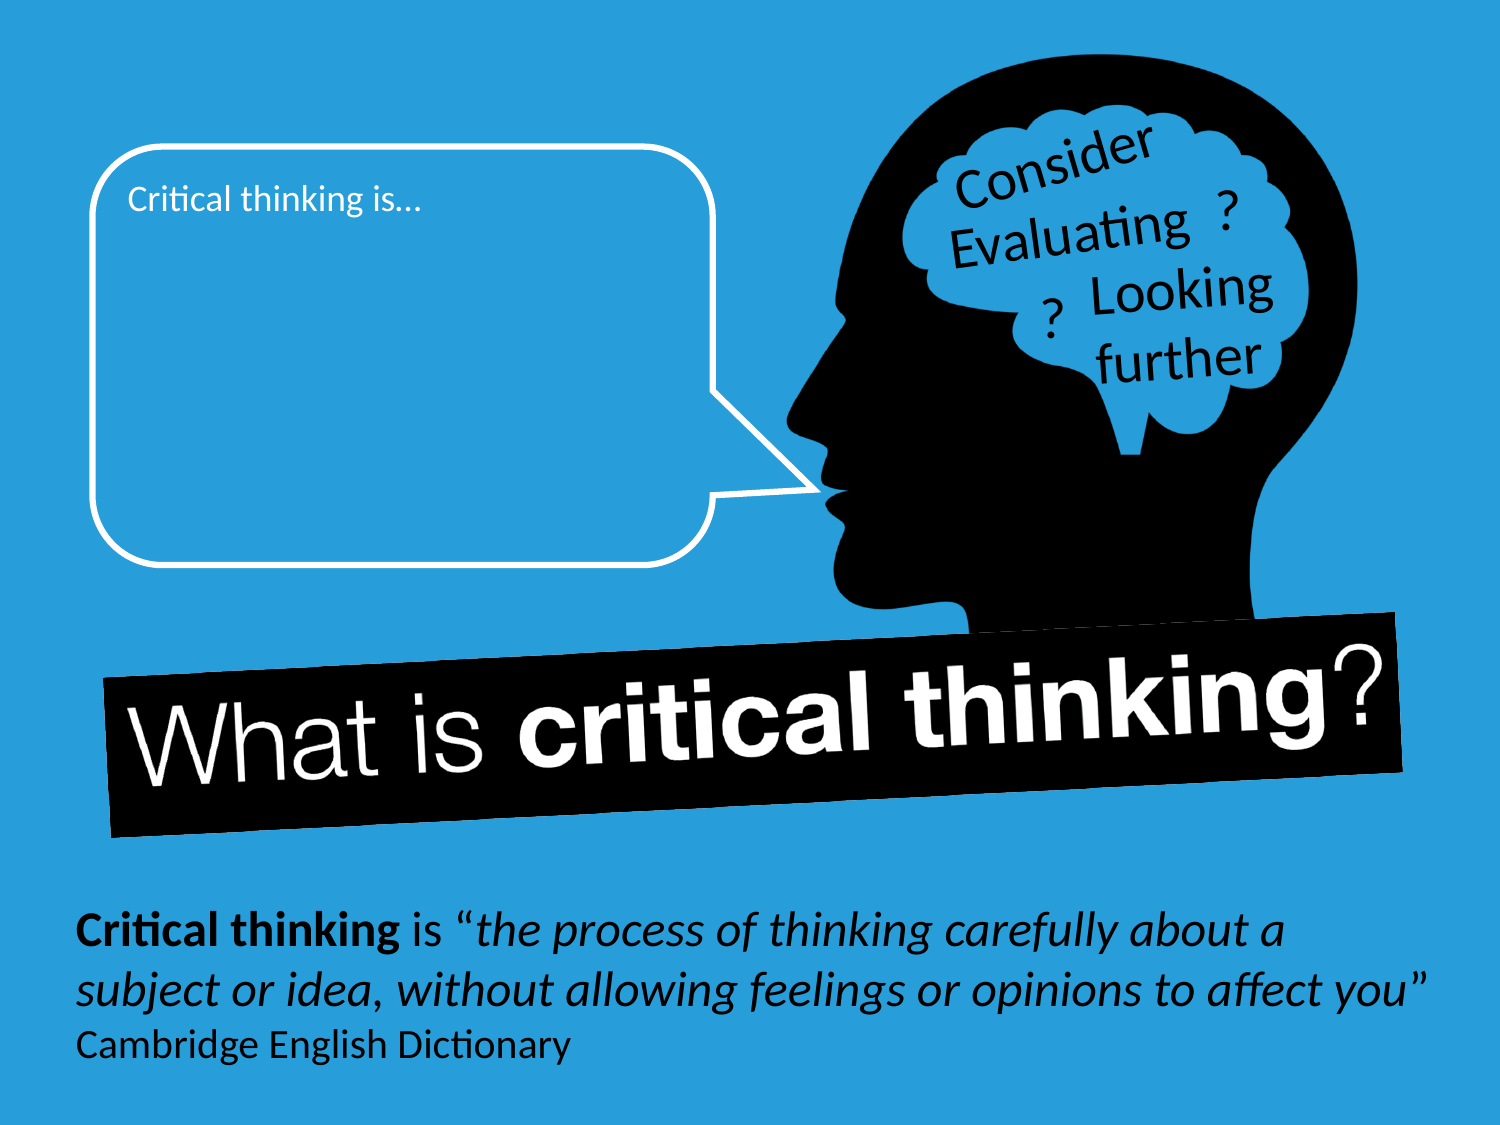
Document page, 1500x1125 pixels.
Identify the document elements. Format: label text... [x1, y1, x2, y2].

text_box Critical thinking is… [91, 145, 752, 567]
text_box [752, 48, 1409, 689]
picture [110, 805, 745, 838]
text_box Critical thinking is “the process of thinking carefully about a subject or idea, without allowing feelings or opinions to affect you” Cambridge English Dictionary [61, 889, 1452, 1074]
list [105, 644, 1400, 805]
